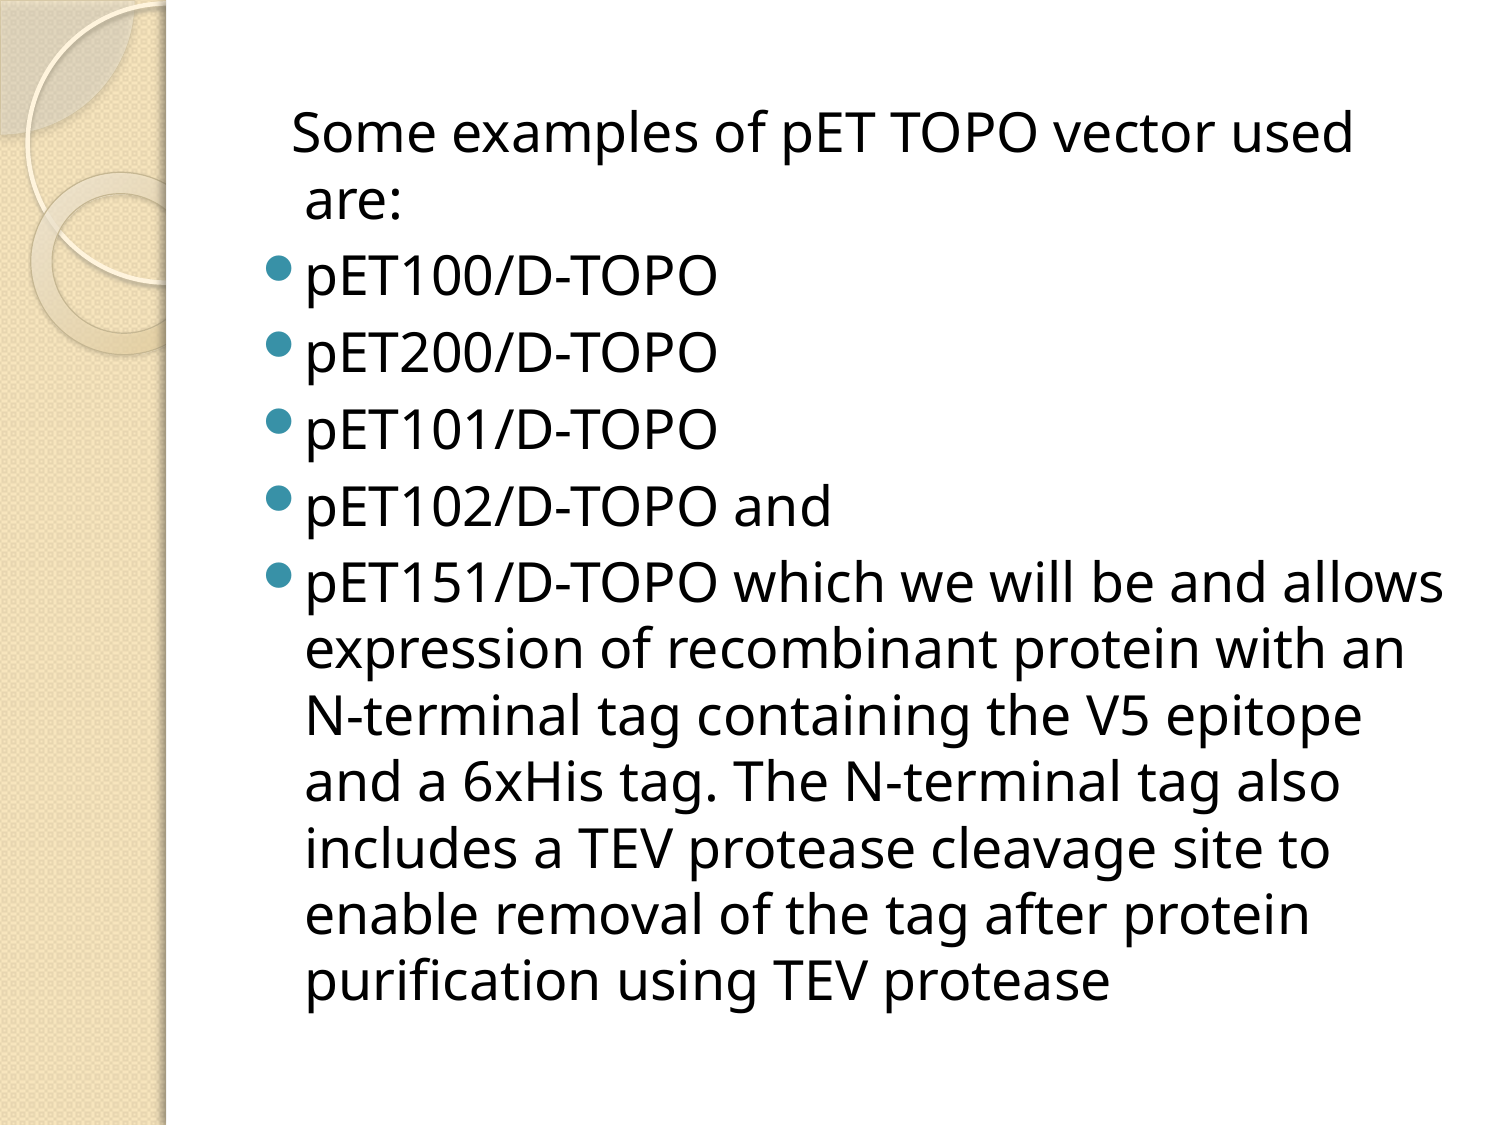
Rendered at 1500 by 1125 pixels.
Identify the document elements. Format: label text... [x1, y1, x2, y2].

list Some examples of pET TOPO vector used are: pET100/D-TOPO pET200/D-TOPO pET101/D-TOPO pET102/D-TOPO and pET151/D-TOPO which we will be and allows expression of recombinant protein with an N-terminal tag containing the V5 epitope and a 6xHis tag. The N-terminal tag also includes a TEV protease cleavage site to enable removal of the tag after protein purification using TEV protease [235, 90, 1466, 1025]
